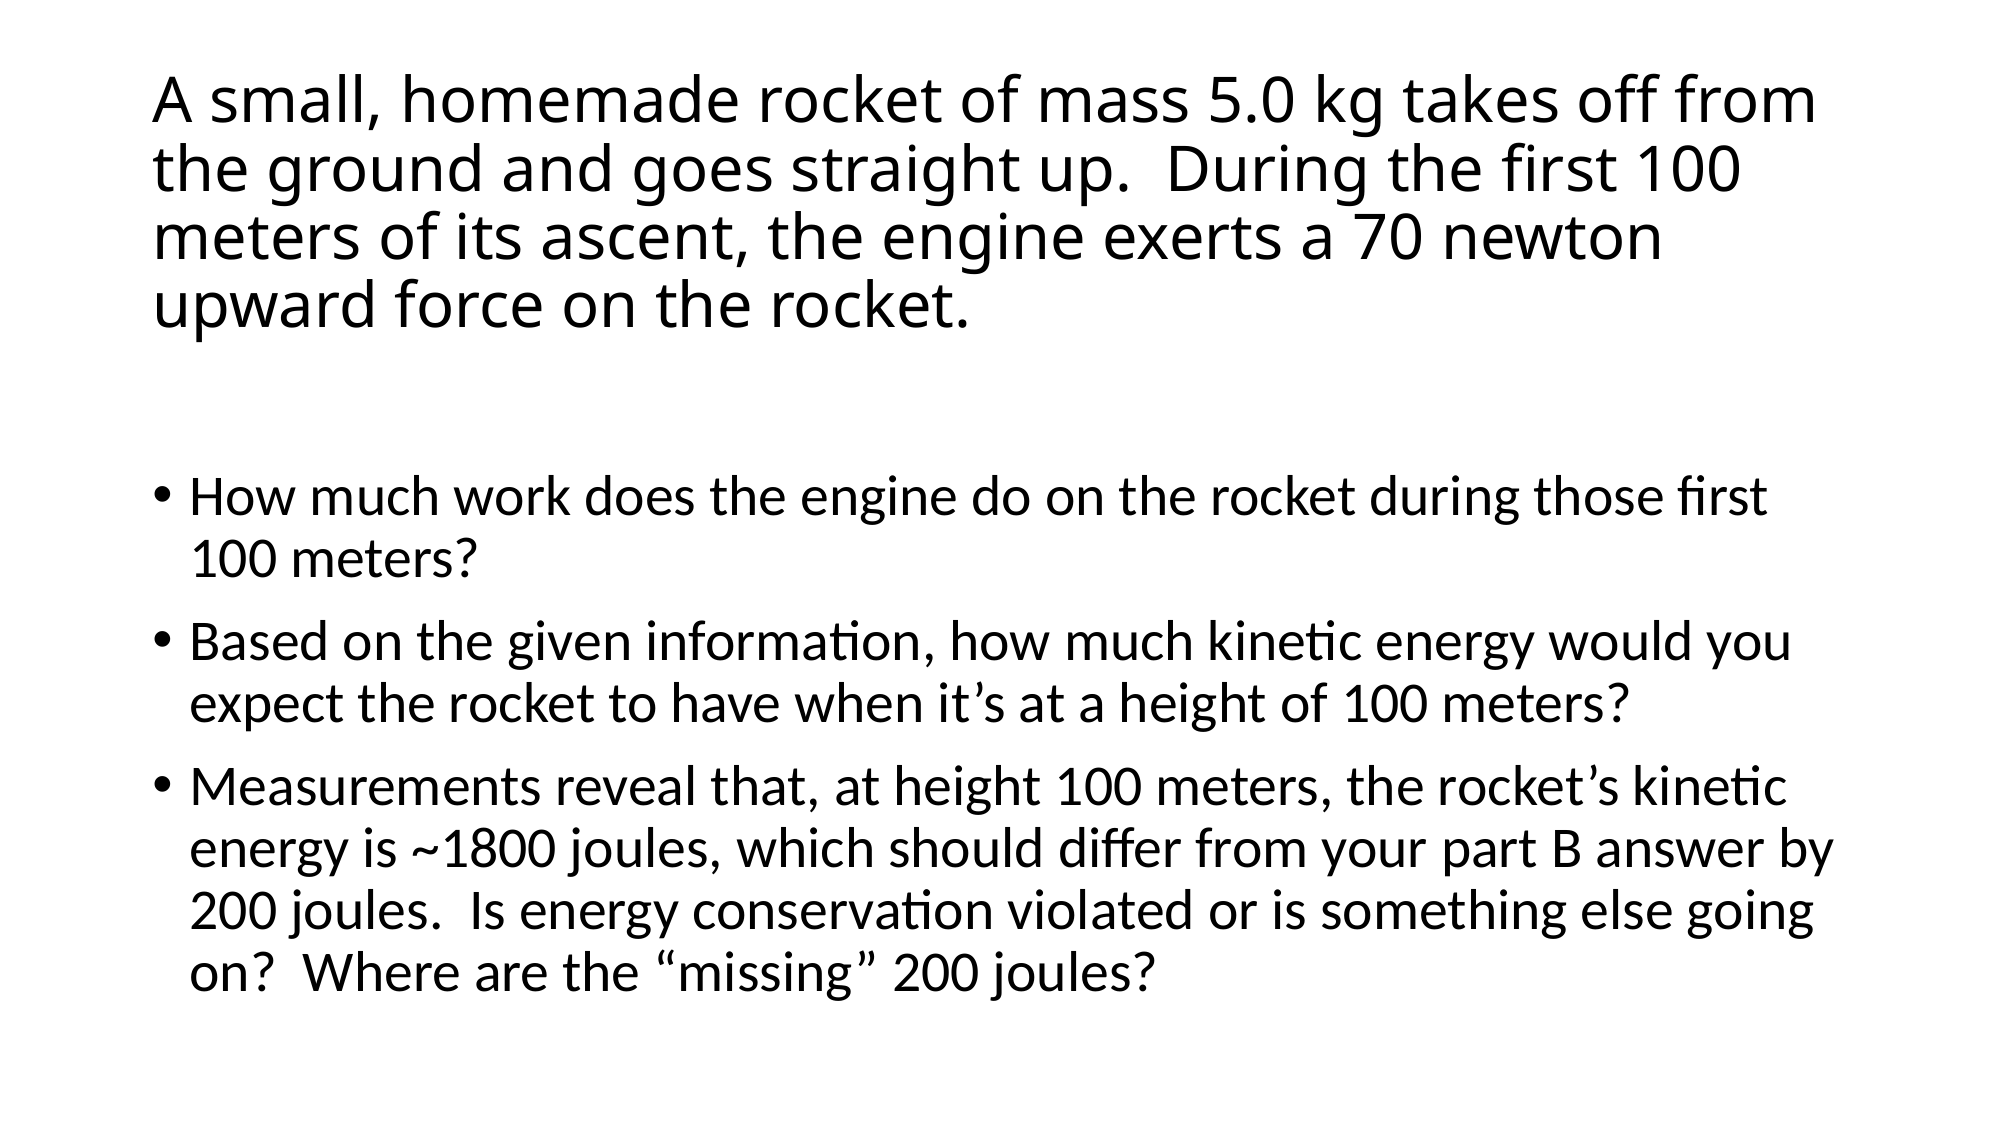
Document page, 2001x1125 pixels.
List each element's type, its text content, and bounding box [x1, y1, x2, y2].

title A small, homemade rocket of mass 5.0 kg takes off from the ground and goes straight up. During the first 100 meters of its ascent, the engine exerts a 70 newton upward force on the rocket. [137, 59, 1863, 426]
list How much work does the engine do on the rocket during those first 100 meters? Based on the given information, how much kinetic energy would you expect the rocket to have when it’s at a height of 100 meters? Measurements reveal that, at height 100 meters, the rocket’s kinetic energy is ~1800 joules, which should differ from your part B answer by 200 joules. Is energy conservation violated or is something else going on? Where are the “missing” 200 joules? [137, 458, 1863, 1014]
